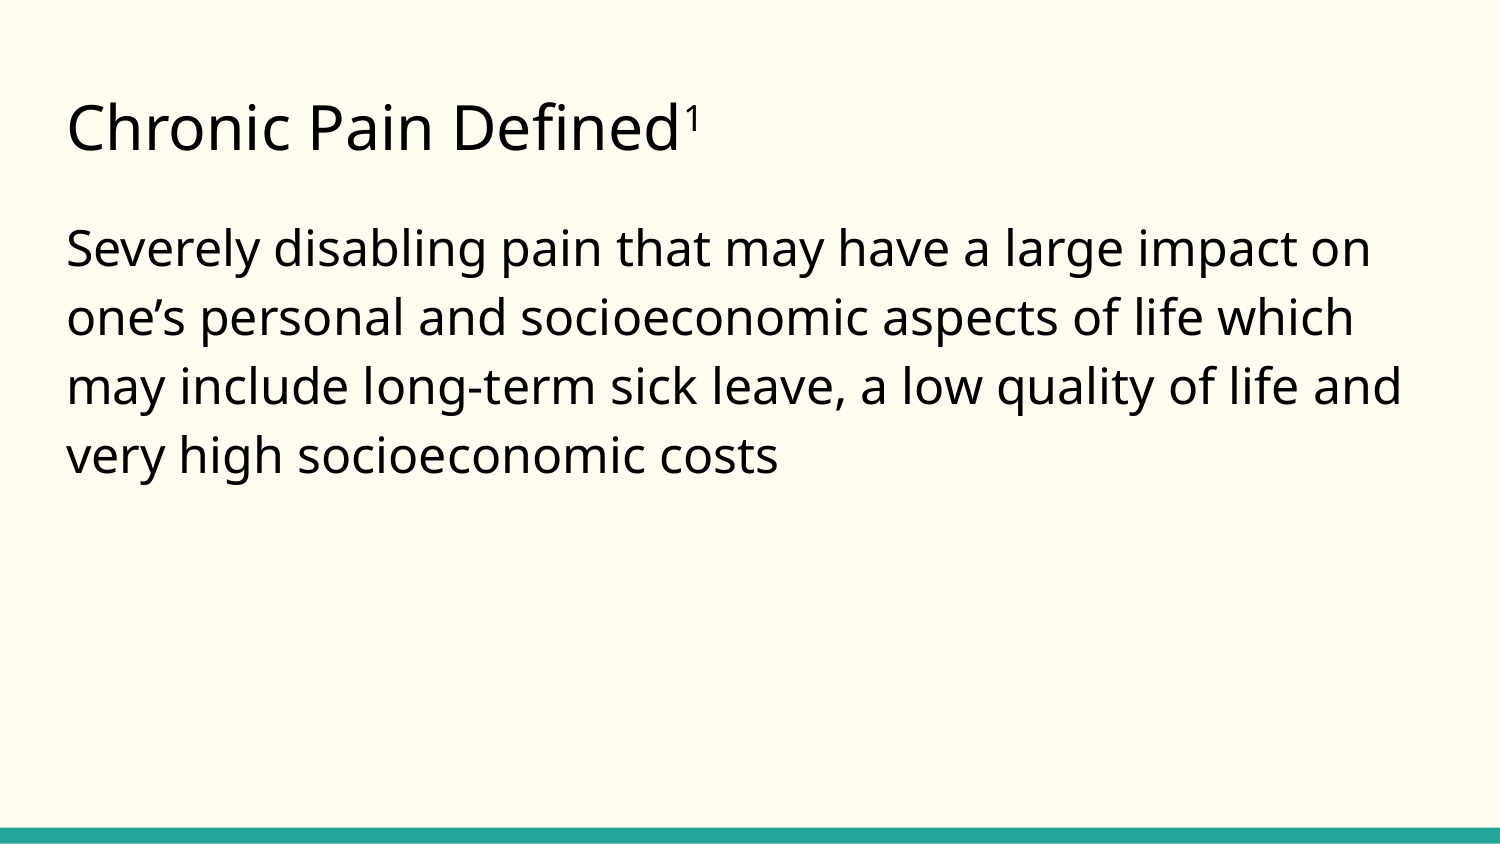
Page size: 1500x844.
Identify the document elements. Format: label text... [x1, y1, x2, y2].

title Chronic Pain Defined1 [51, 72, 1449, 174]
list Severely disabling pain that may have a large impact on one’s personal and socioeconomic aspects of life which may include long-term sick leave, a low quality of life and very high socioeconomic costs [51, 192, 1449, 750]
